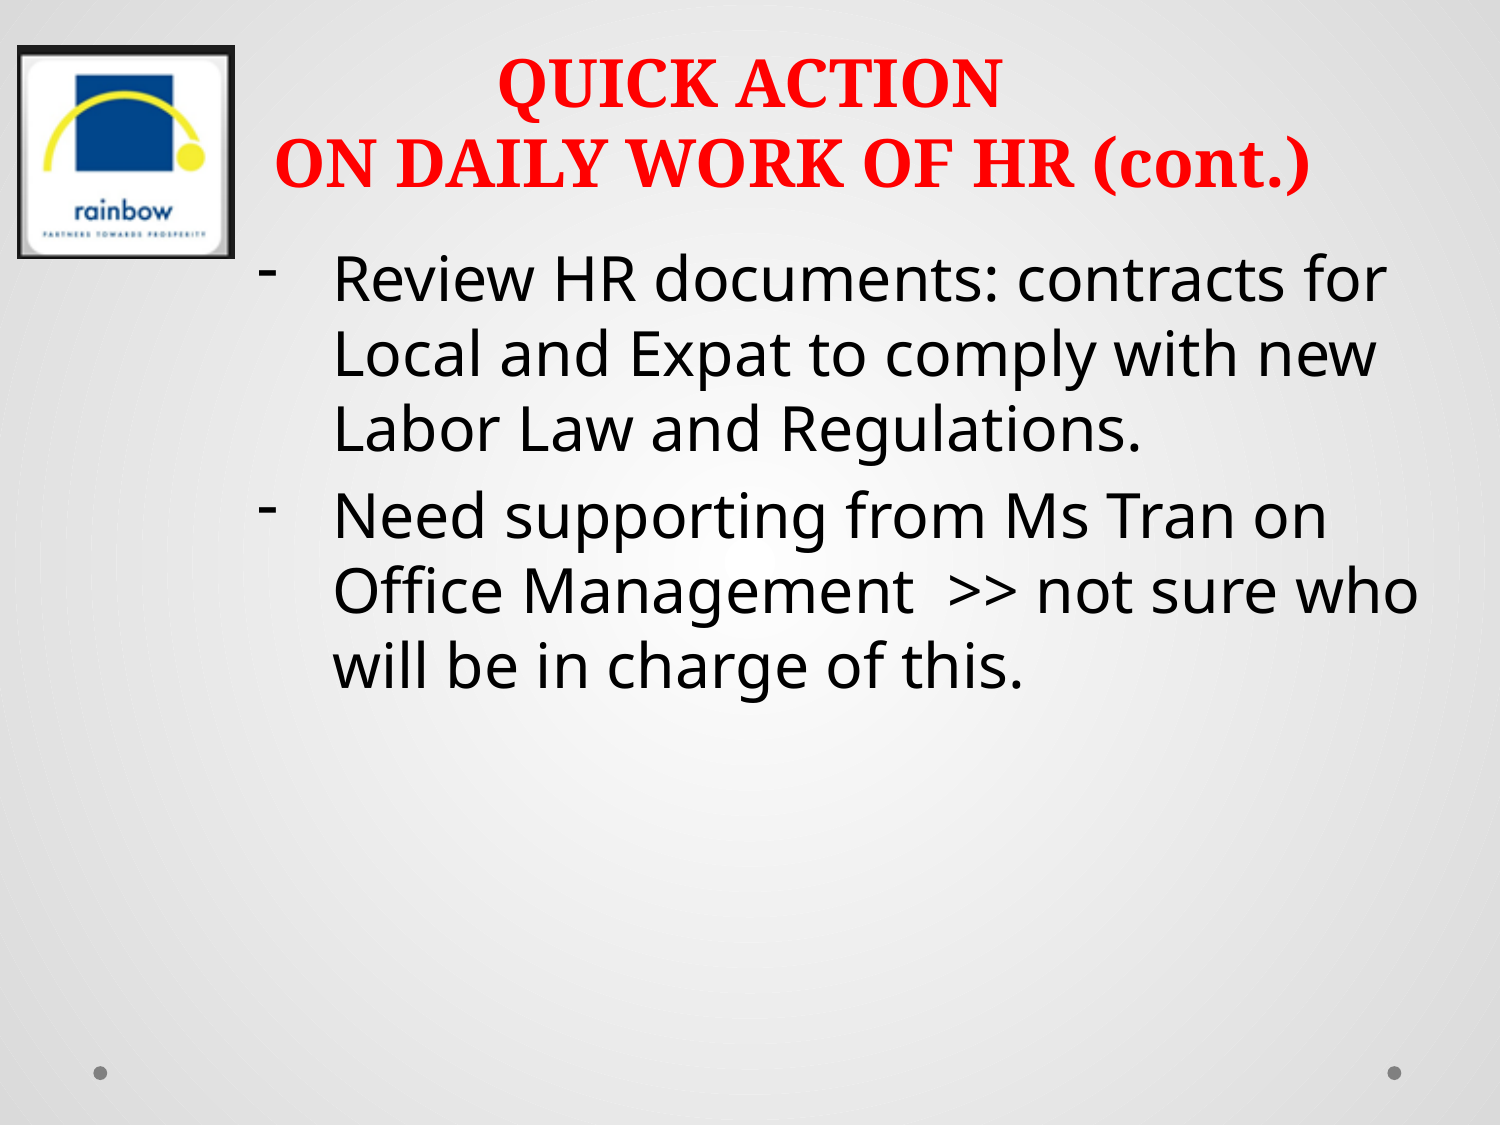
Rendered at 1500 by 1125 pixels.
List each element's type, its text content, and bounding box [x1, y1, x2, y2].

title QUICK ACTION ON DAILY WORK OF HR (cont.) [17, 30, 1500, 209]
subtitle Review HR documents: contracts for Local and Expat to comply with new Labor Law and Regulations. Need supporting from Ms Tran on Office Management >> not sure who will be in charge of this. [242, 231, 1471, 1071]
picture [17, 45, 235, 259]
